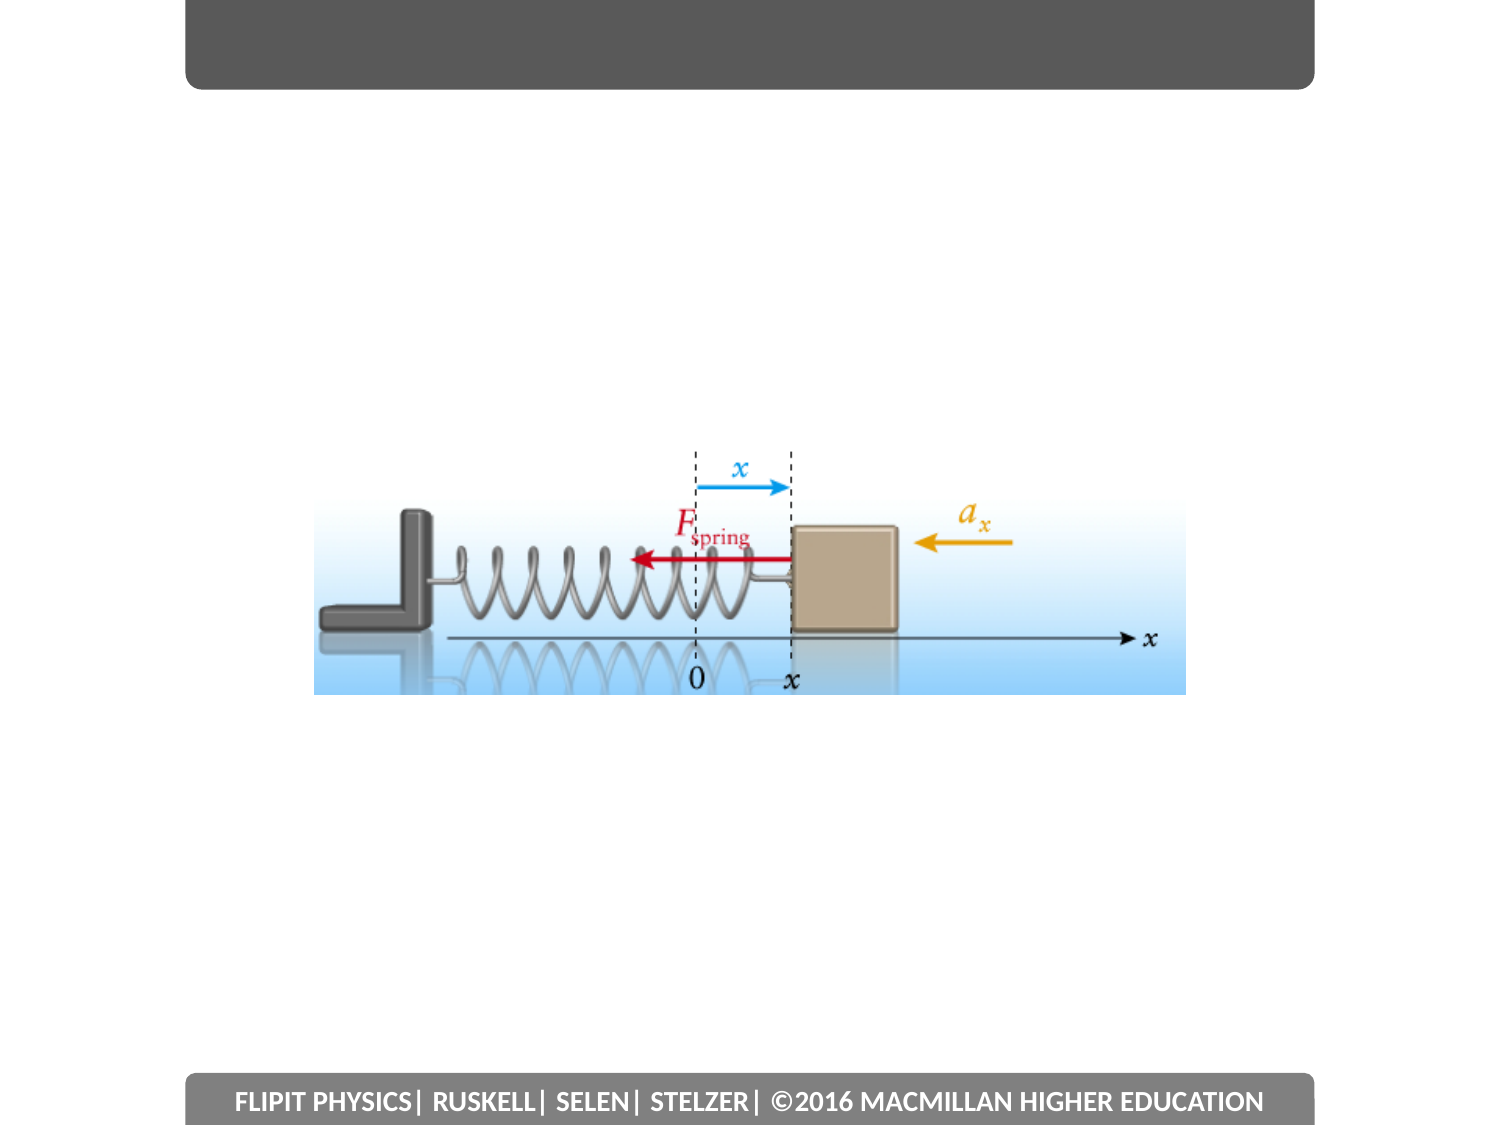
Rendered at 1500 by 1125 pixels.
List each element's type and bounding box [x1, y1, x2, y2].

text_box [187, 1074, 1313, 1125]
text_box [185, 0, 1315, 90]
picture [313, 430, 1187, 695]
